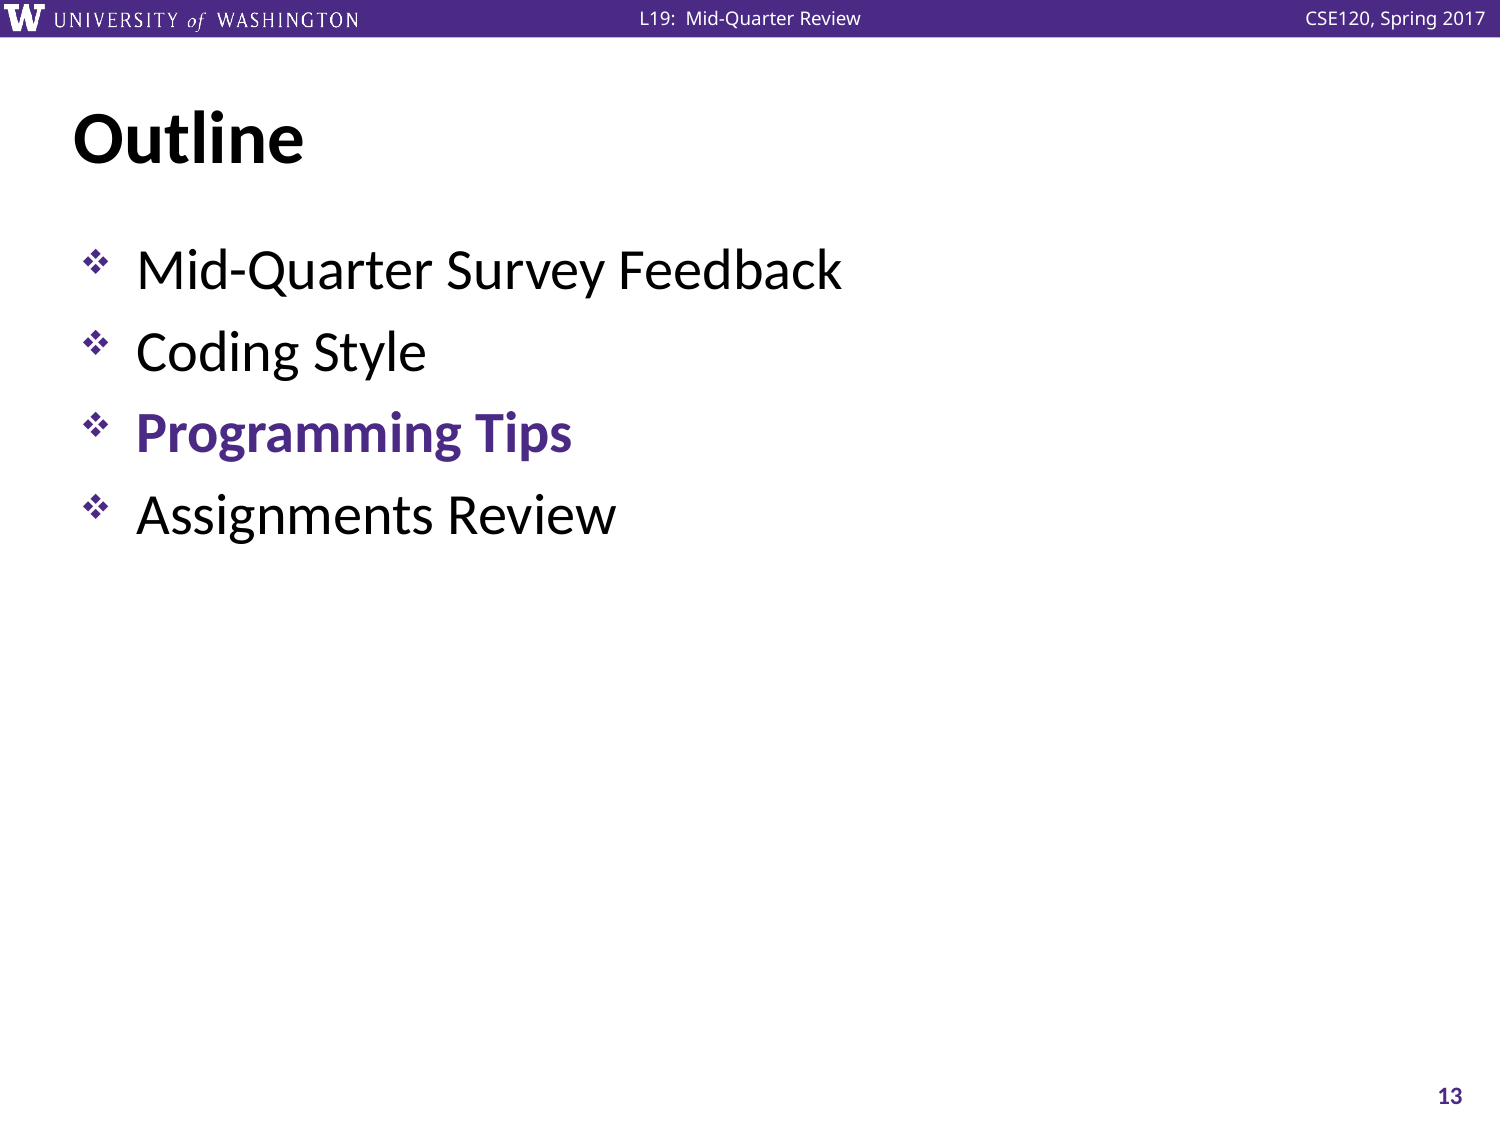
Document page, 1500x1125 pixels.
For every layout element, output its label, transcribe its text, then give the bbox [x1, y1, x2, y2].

picture [4, 4, 358, 32]
title Outline [58, 71, 1438, 197]
list Mid-Quarter Survey Feedback Coding Style Programming Tips Assignments Review [64, 223, 1438, 1040]
slide_number 13 [1400, 1065, 1500, 1125]
